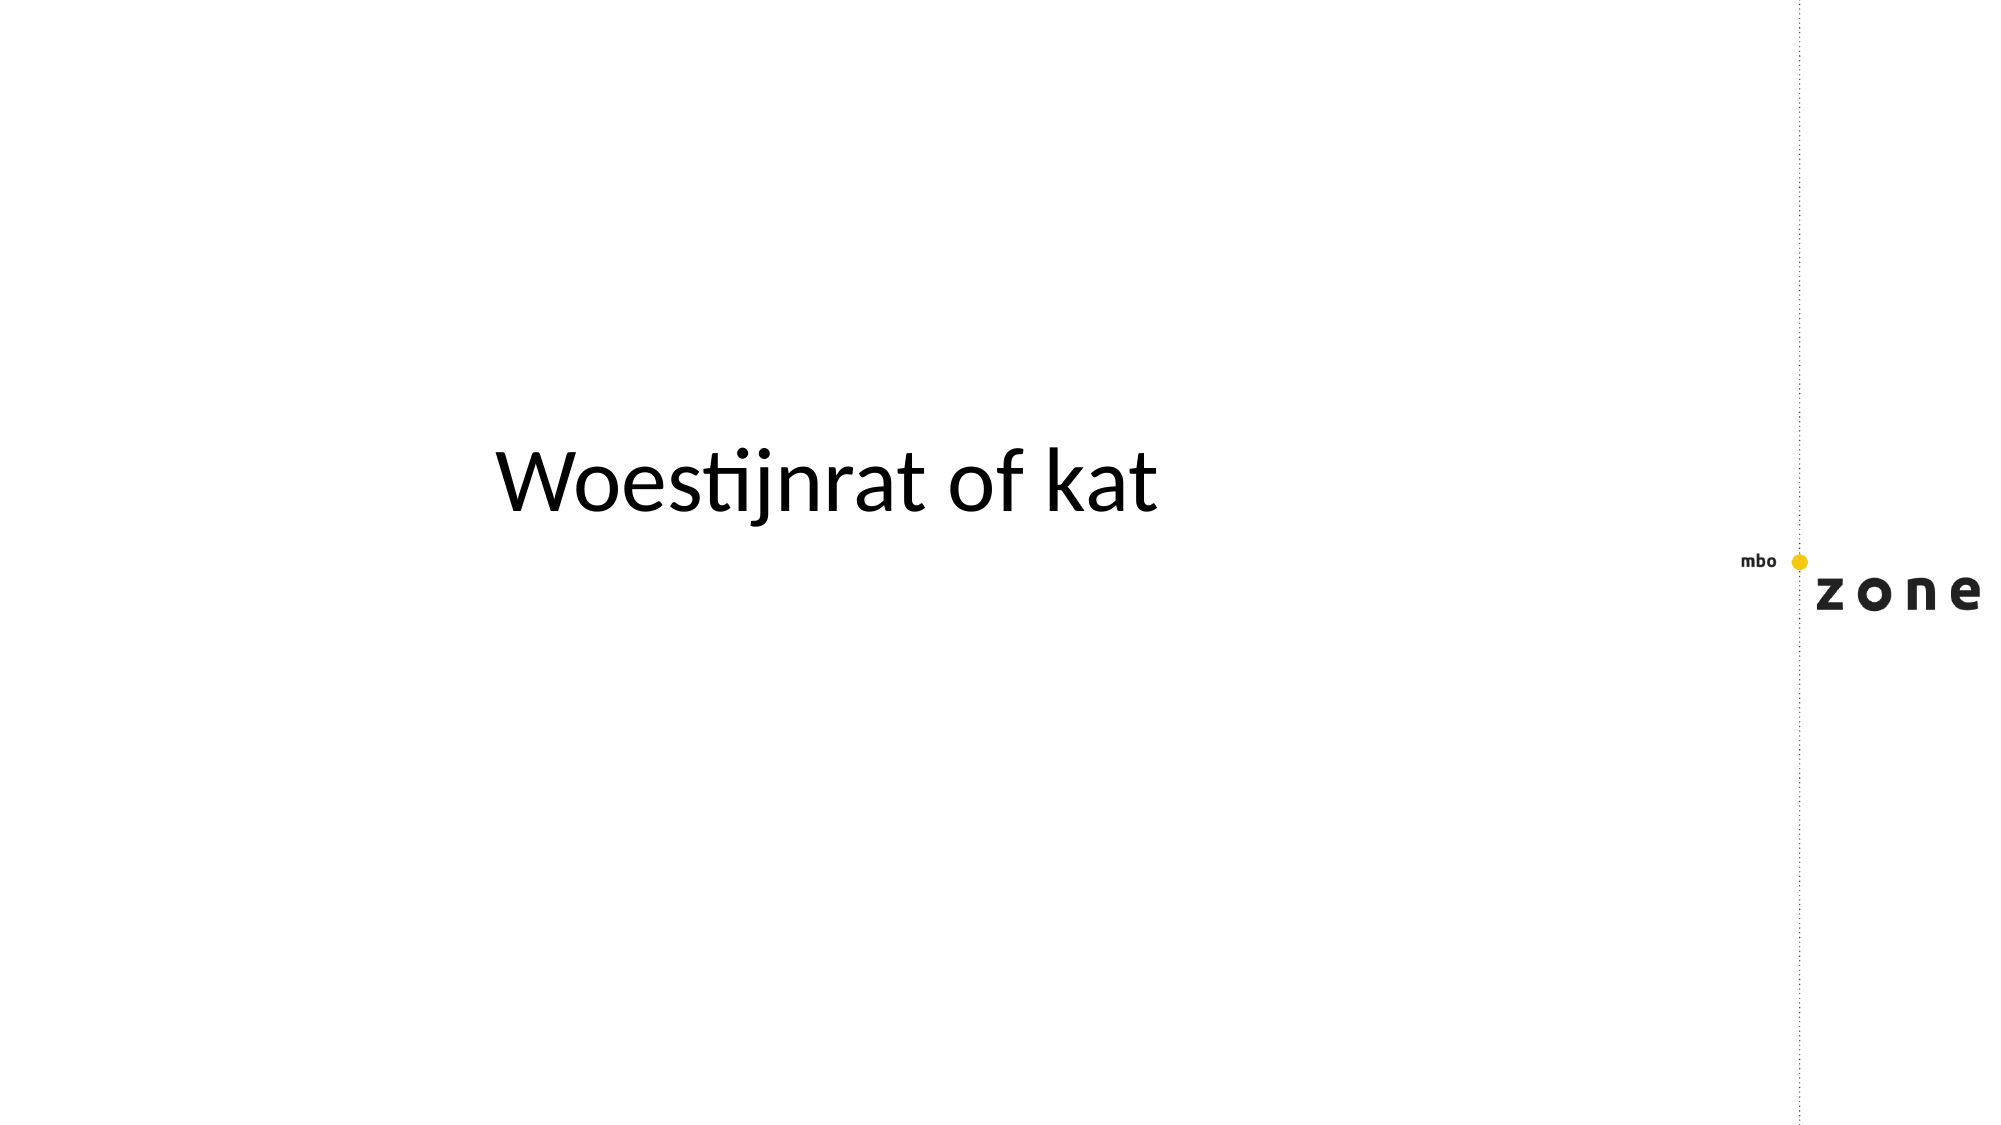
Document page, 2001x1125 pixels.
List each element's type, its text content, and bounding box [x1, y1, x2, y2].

text_box Woestijnrat of kat [480, 412, 1403, 538]
picture [1596, 0, 2001, 1125]
